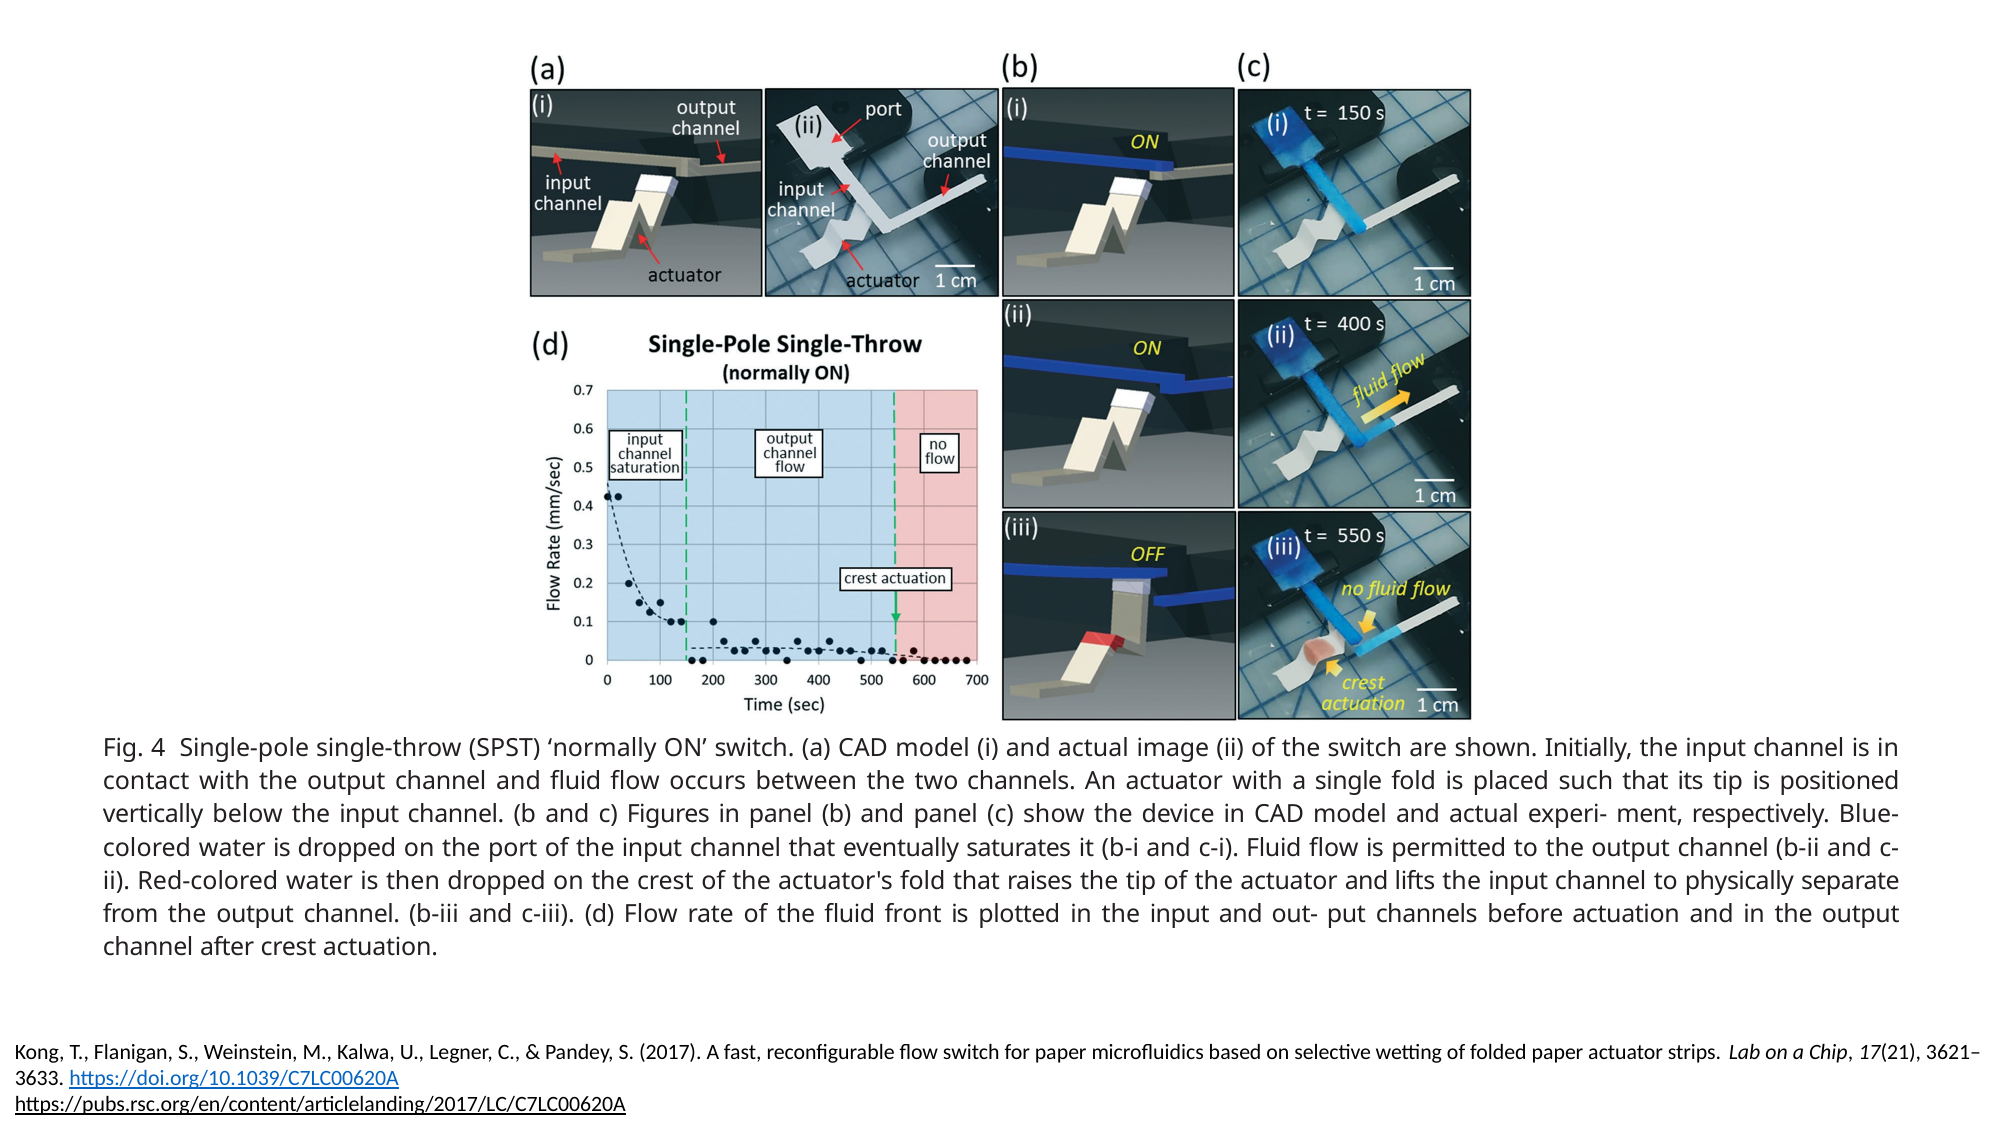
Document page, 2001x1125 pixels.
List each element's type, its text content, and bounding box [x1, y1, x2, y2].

text_box Fig. 4 Single-pole single-throw (SPST) ‘normally ON’ switch. (a) CAD model (i) and actual image (ii) of the switch are shown. Initially, the input channel is in contact with the output channel and fluid flow occurs between the two channels. An actuator with a single fold is placed such that its tip is positioned vertically below the input channel. (b and c) Figures in panel (b) and panel (c) show the device in CAD model and actual experi- ment, respectively. Blue-colored water is dropped on the port of the input channel that eventually saturates it (b-i and c-i). Fluid flow is permitted to the output channel (b-ii and c-ii). Red-colored water is then dropped on the crest of the actuator's fold that raises the tip of the actuator and lifts the input channel to physically separate from the output channel. (b-iii and c-iii). (d) Flow rate of the fluid front is plotted in the input and out- put channels before actuation and in the output channel after crest actuation. [100, 726, 1900, 961]
text_box Kong, T., Flanigan, S., Weinstein, M., Kalwa, U., Legner, C., & Pandey, S. (2017). A fast, reconfigurable flow switch for paper microfluidics based on selective wetting of folded paper actuator strips. Lab on a Chip, 17(21), 3621–3633. https://doi.org/10.1039/C7LC00620A https://pubs.rsc.org/en/content/articlelanding/2017/LC/C7LC00620A [0, 1030, 2000, 1124]
picture [527, 50, 1472, 722]
